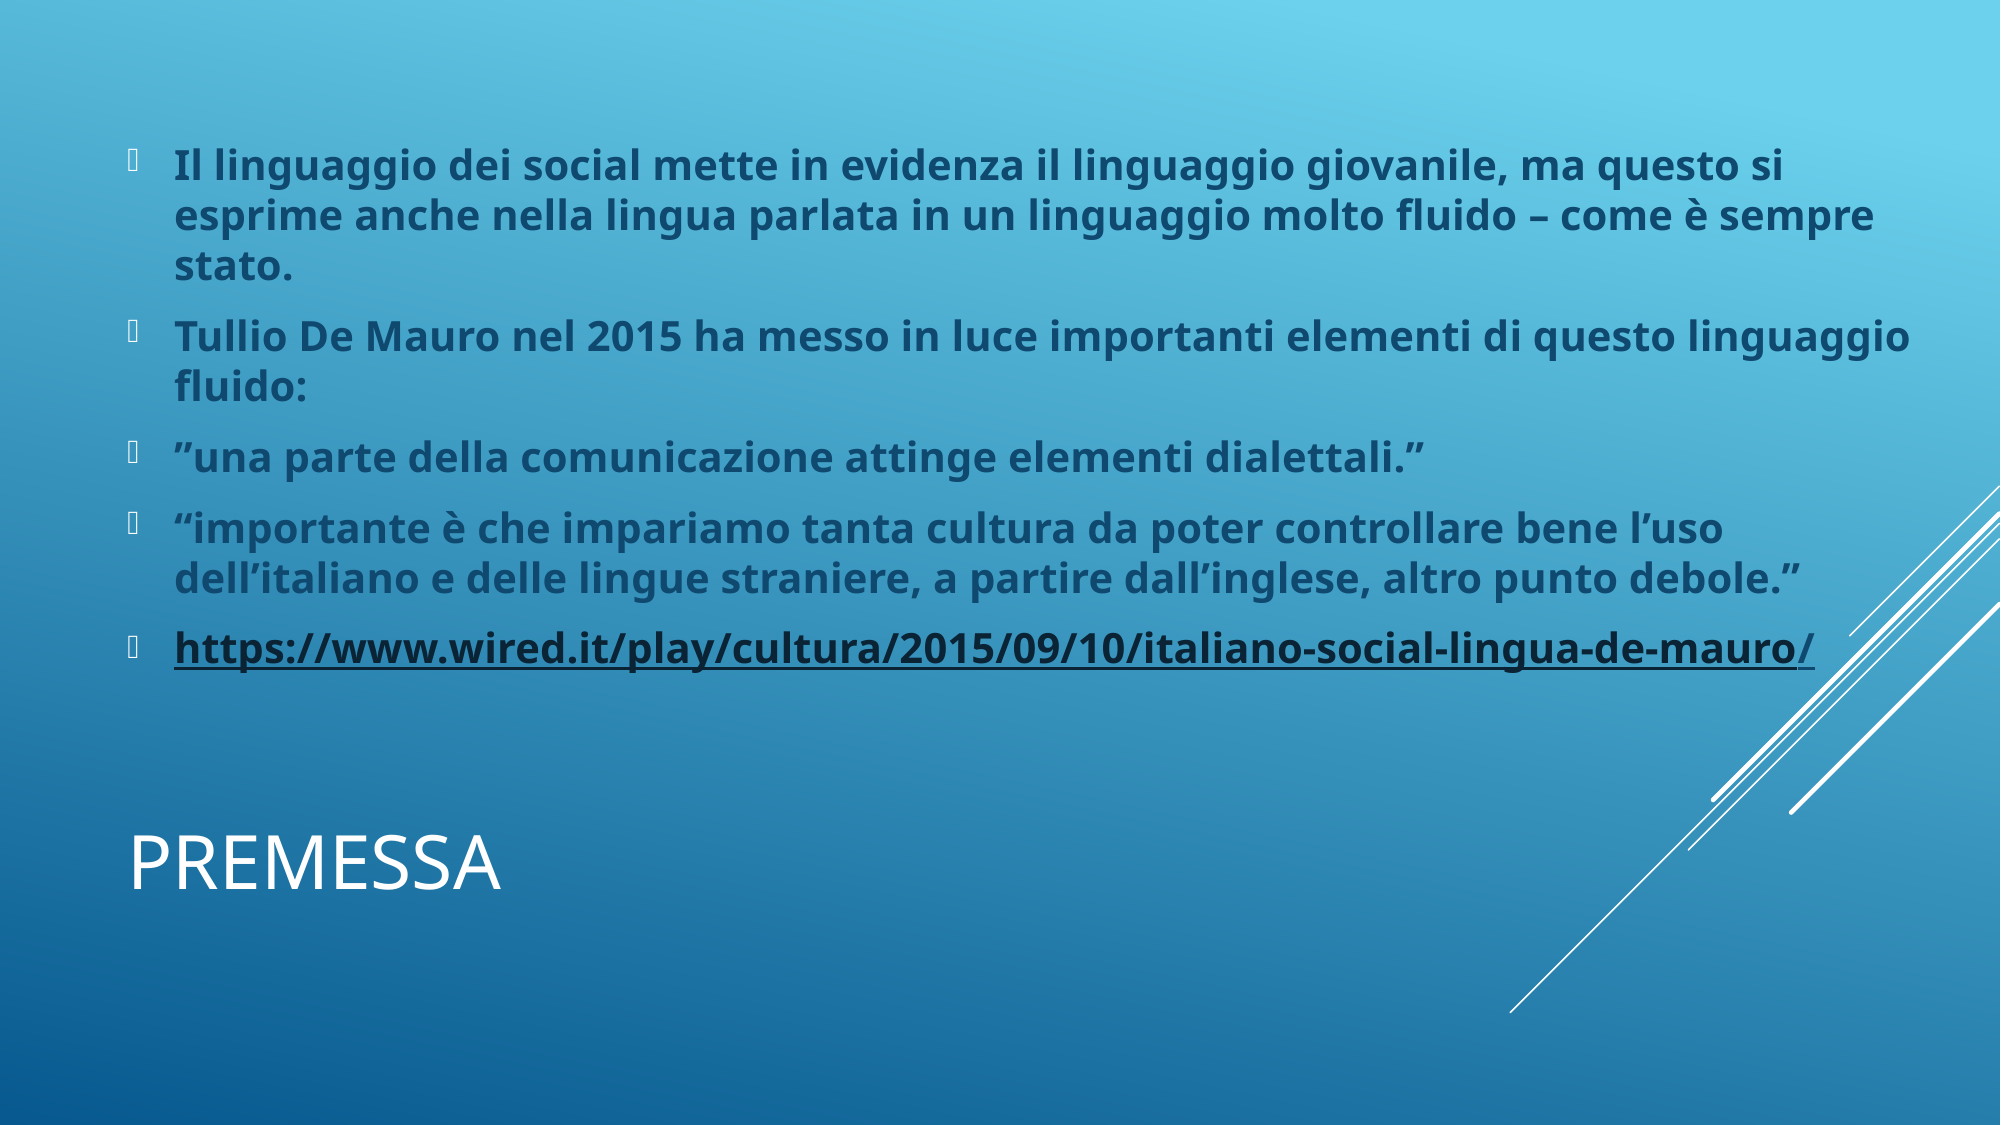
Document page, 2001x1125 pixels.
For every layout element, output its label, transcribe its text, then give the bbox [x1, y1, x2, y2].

list Il linguaggio dei social mette in evidenza il linguaggio giovanile, ma questo si esprime anche nella lingua parlata in un linguaggio molto fluido – come è sempre stato. Tullio De Mauro nel 2015 ha messo in luce importanti elementi di questo linguaggio fluido: ”una parte della comunicazione attinge elementi dialettali.” “importante è che impariamo tanta cultura da poter controllare bene l’uso dell’italiano e delle lingue straniere, a partire dall’inglese, altro punto debole.” https://www.wired.it/play/cultura/2015/09/10/italiano-social-lingua-de-mauro/ [112, 112, 1939, 706]
title PREMESSA [112, 736, 1513, 984]
